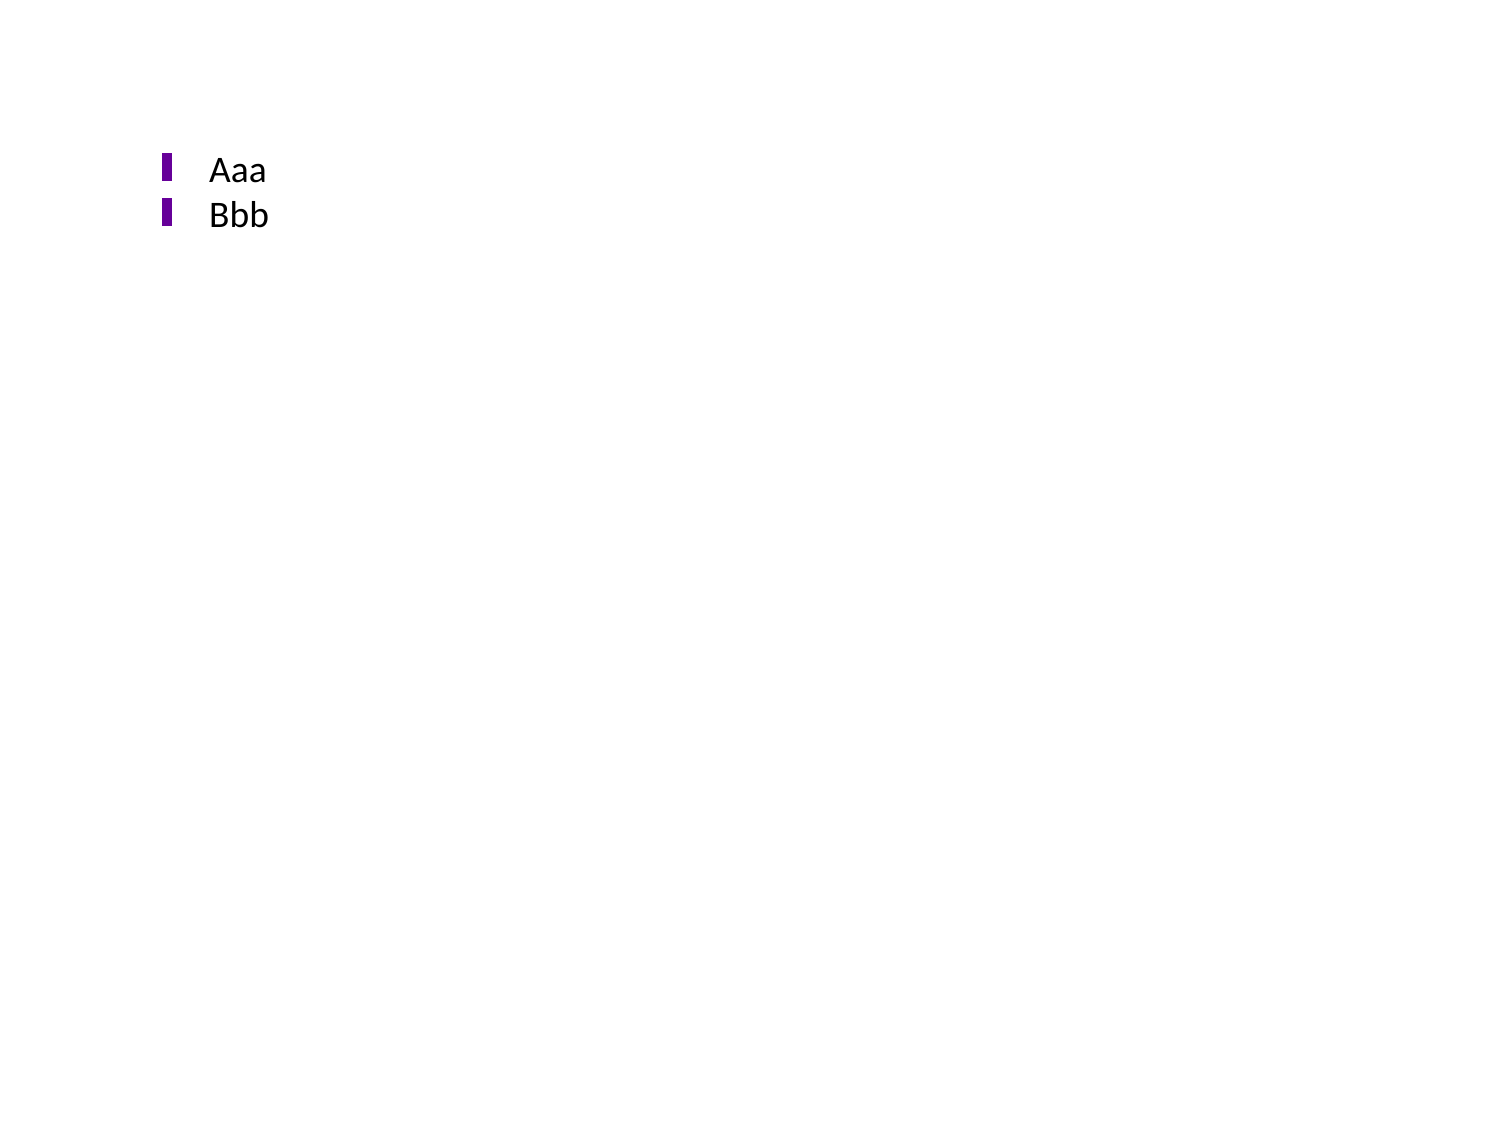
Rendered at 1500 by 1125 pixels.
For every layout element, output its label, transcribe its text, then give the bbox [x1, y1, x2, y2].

text_box Aaa Bbb [147, 137, 597, 242]
picture [162, 153, 172, 181]
picture [162, 198, 172, 226]
